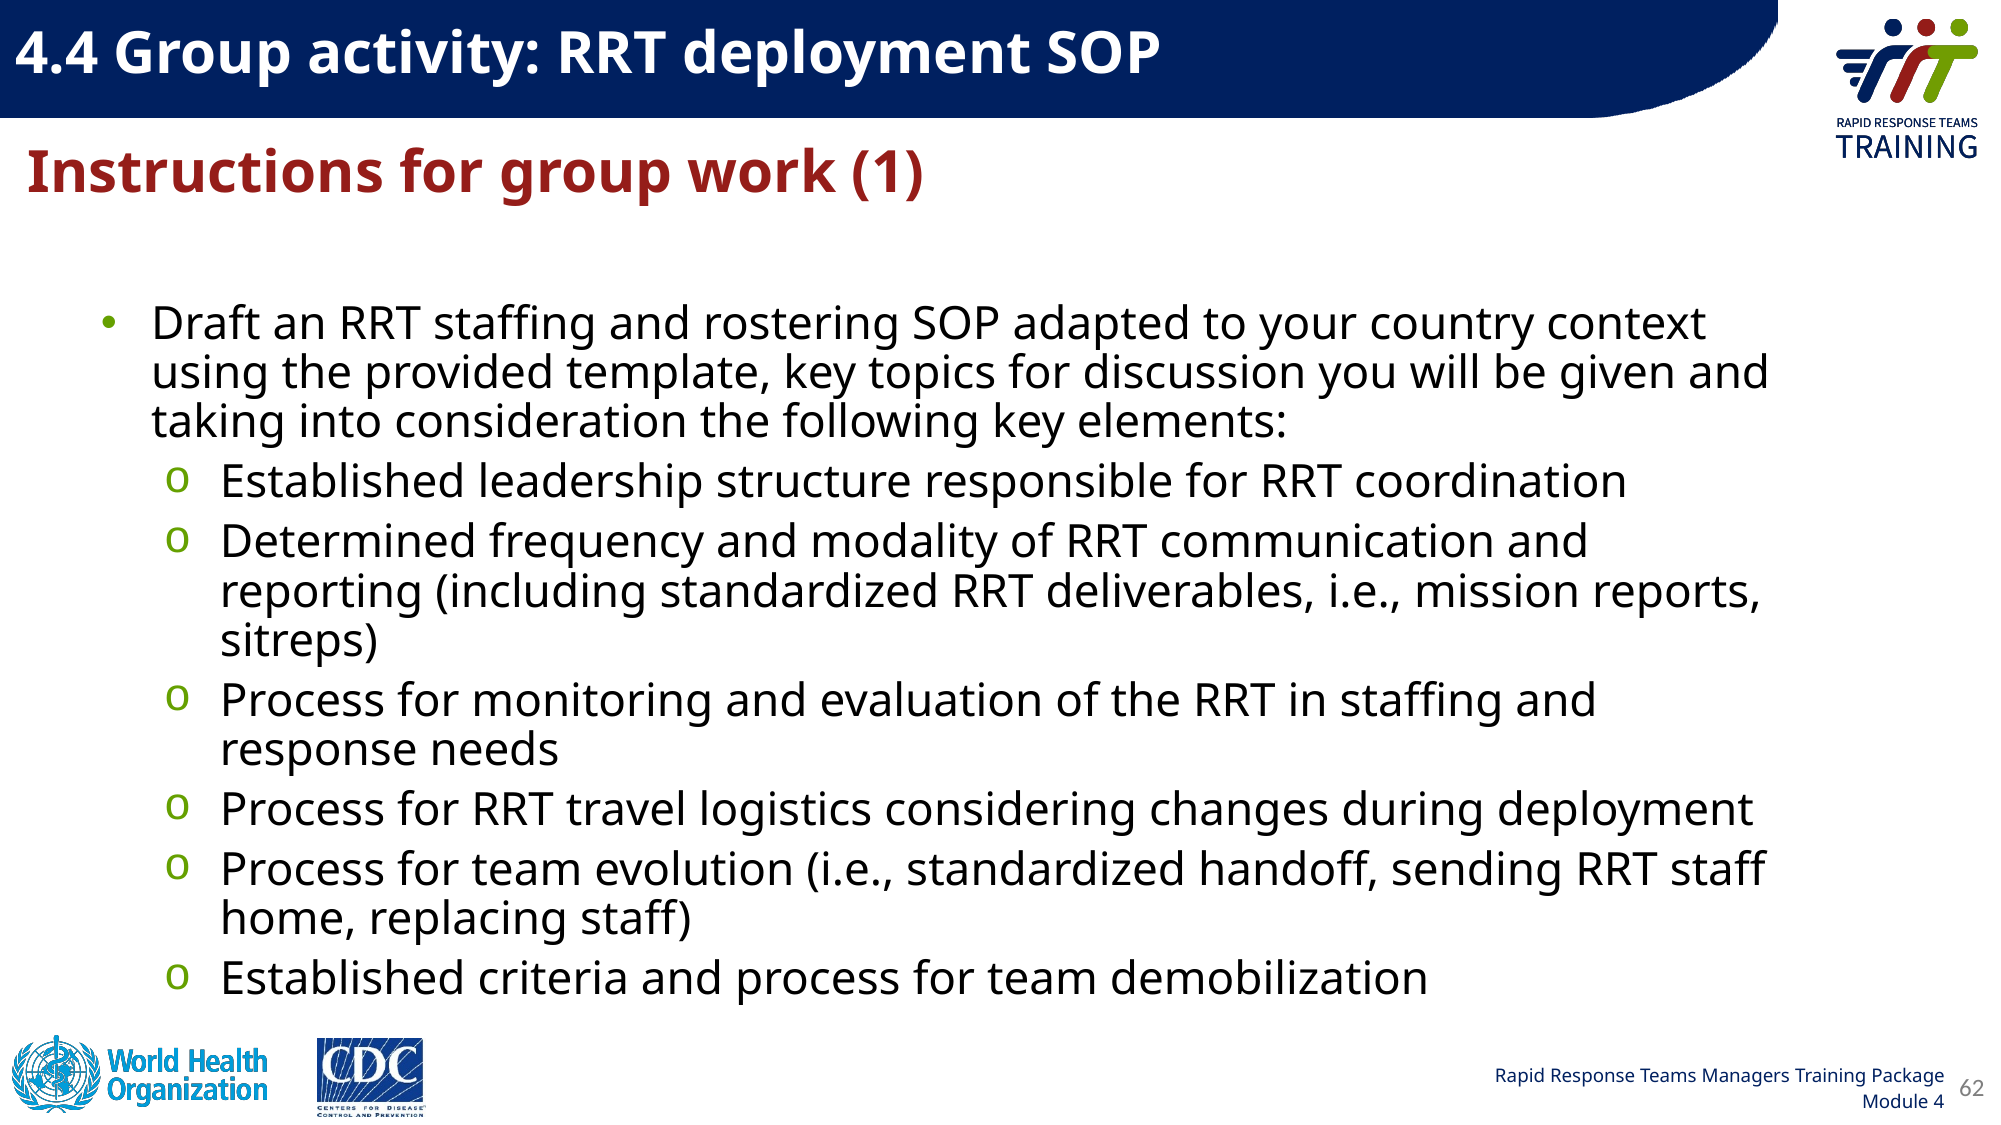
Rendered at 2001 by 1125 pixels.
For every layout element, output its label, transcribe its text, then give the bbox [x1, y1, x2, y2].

picture [317, 1065, 426, 1117]
title Instructions for group work (1) [19, 119, 1119, 228]
picture [24, 1054, 36, 1087]
picture [64, 1065, 267, 1113]
picture [71, 1053, 90, 1091]
text_box 4.4 Group activity: RRT deployment SOP ​ [7, 7, 1883, 93]
picture [12, 1035, 54, 1068]
slide_number 62 [1927, 1064, 2000, 1117]
picture [50, 1108, 62, 1113]
picture [59, 1035, 86, 1054]
list Draft an RRT staffing and rostering SOP adapted to your country context using the provided template, key topics for discussion you will be given and taking into consideration the following key elements: Established leadership structure responsible for RRT coordination Determined frequency and modality of RRT communication and reporting (including standardized RRT deliverables, i.e., mission reports, sitreps) Process for monitoring and evaluation of the RRT in staffing and response needs Process for RRT travel logistics considering changes during deployment Process for team evolution (i.e., standardized handoff, sending RRT staff home, replacing staff) Established criteria and process for team demobilization [86, 226, 1805, 1065]
picture [22, 1062, 26, 1077]
picture [36, 1088, 78, 1105]
picture [30, 1083, 37, 1091]
picture [46, 1056, 54, 1062]
picture [1835, 19, 1978, 167]
picture [40, 1062, 47, 1070]
picture [0, 0, 1778, 118]
picture [34, 1054, 43, 1078]
picture [12, 1083, 48, 1113]
